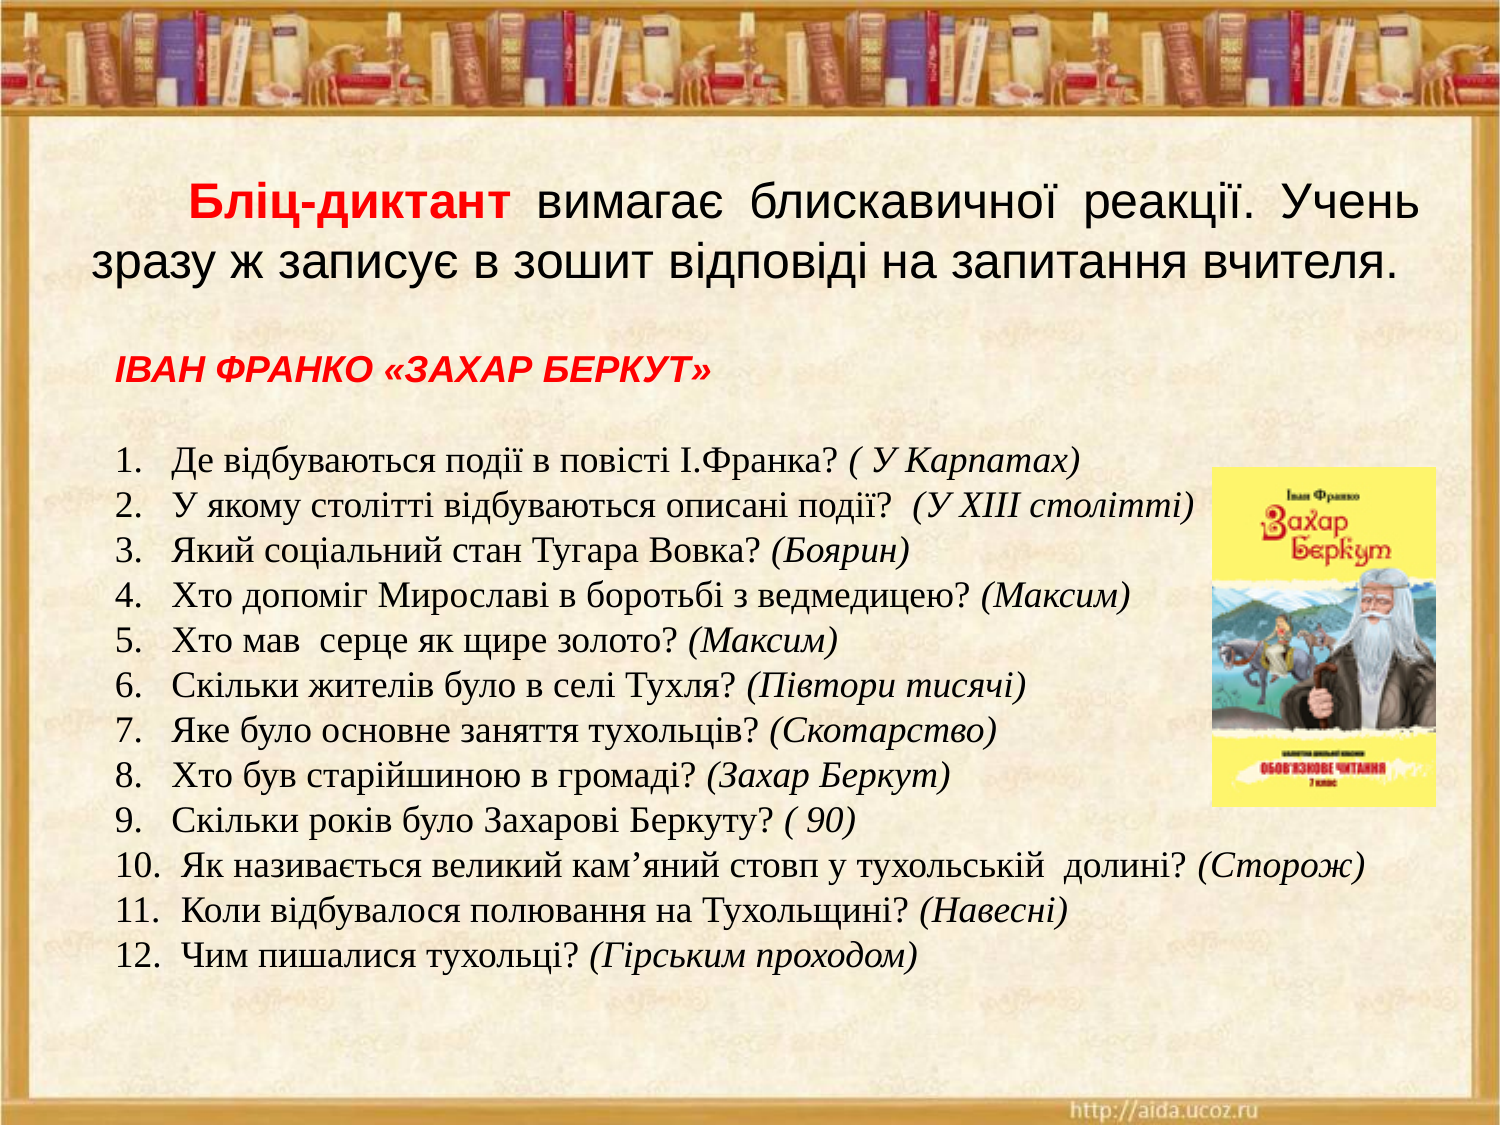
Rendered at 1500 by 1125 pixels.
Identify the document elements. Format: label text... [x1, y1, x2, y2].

text_box Бліц-диктант вимагає блискавичної реакції. Учень зразу ж записує в зошит відповіді на запитання вчителя. [76, 160, 1436, 296]
picture [0, 0, 1500, 1125]
text_box ІВАН ФРАНКО «ЗАХАР БЕРКУТ» Де відбуваються події в повісті І.Франка? ( У Карпатах) У якому столітті відбуваються описані події? (У ХІІІ столітті) Який соціальний стан Тугара Вовка? (Боярин) Хто допоміг Мирославі в боротьбі з ведмедицею? (Максим) Хто мав серце як щире золото? (Максим) Скільки жителів було в селі Тухля? (Півтори тисячі) Яке було основне заняття тухольців? (Скотарство) Хто був старійшиною в громаді? (Захар Беркут) Скільки років було Захарові Беркуту? ( 90) Як називається великий кам’яний стовп у тухольській долині? (Сторож) Коли відбувалося полювання на Тухольщині? (Навесні) Чим пишалися тухольці? (Гірським проходом) [100, 338, 1436, 1043]
